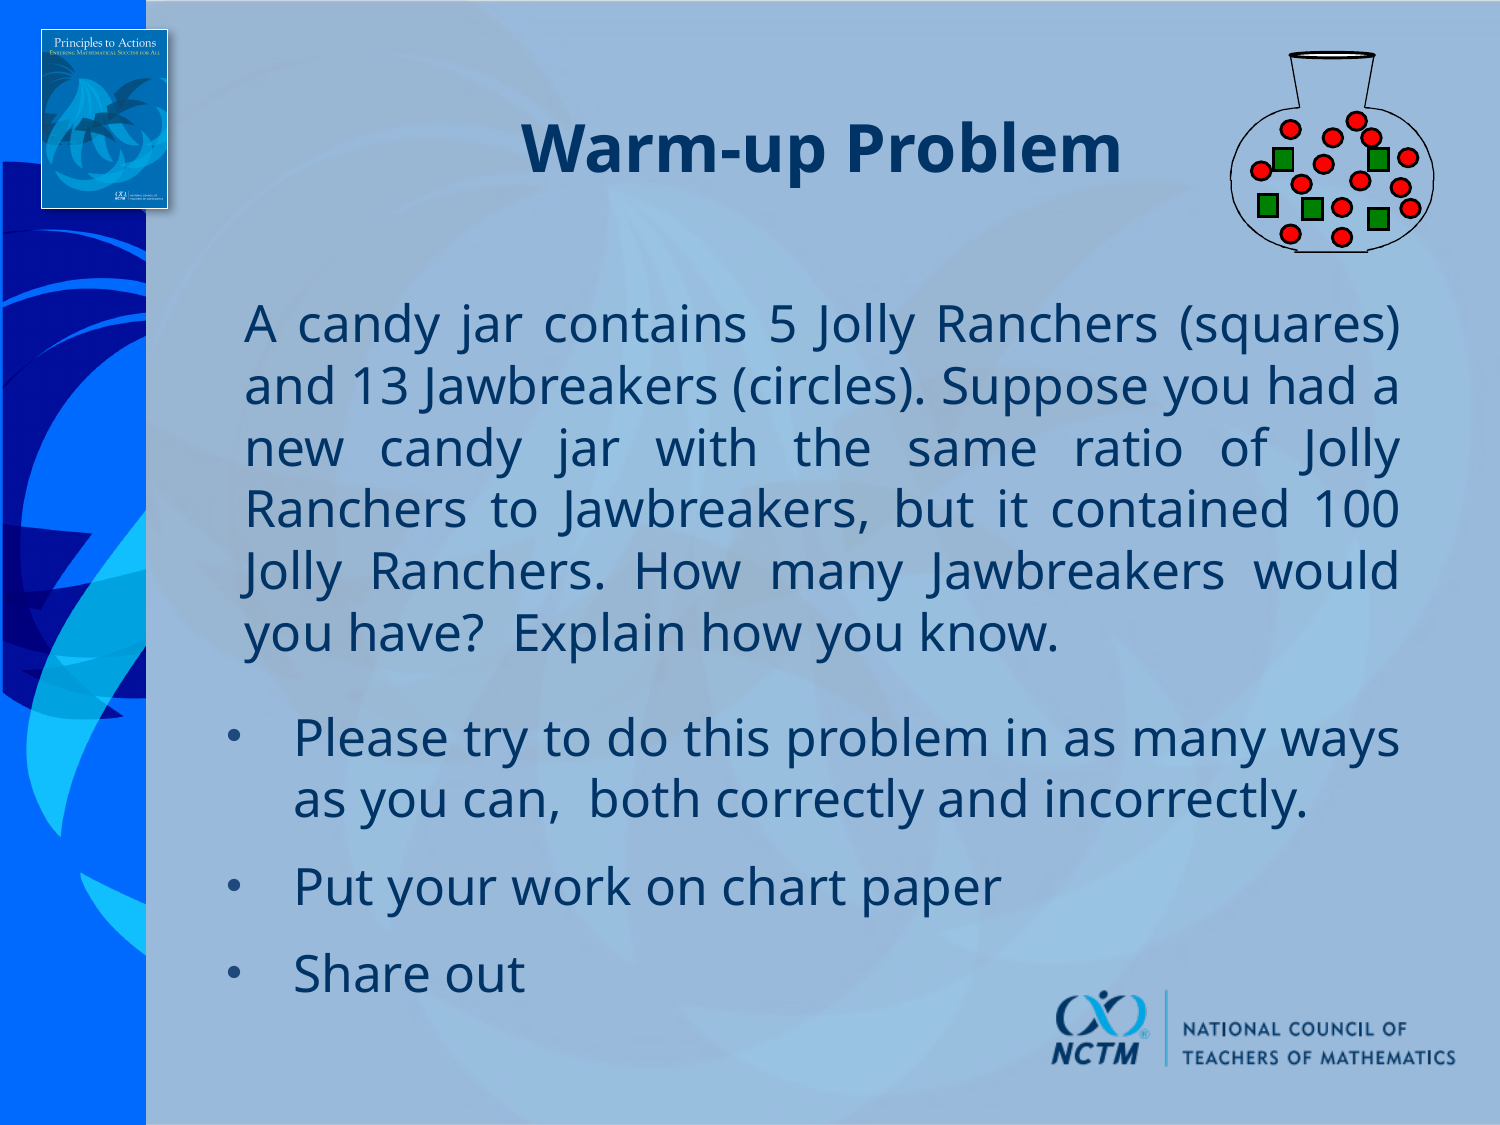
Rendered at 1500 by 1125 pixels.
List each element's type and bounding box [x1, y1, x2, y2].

text_box [1229, 52, 1435, 254]
picture [0, 0, 1500, 1125]
